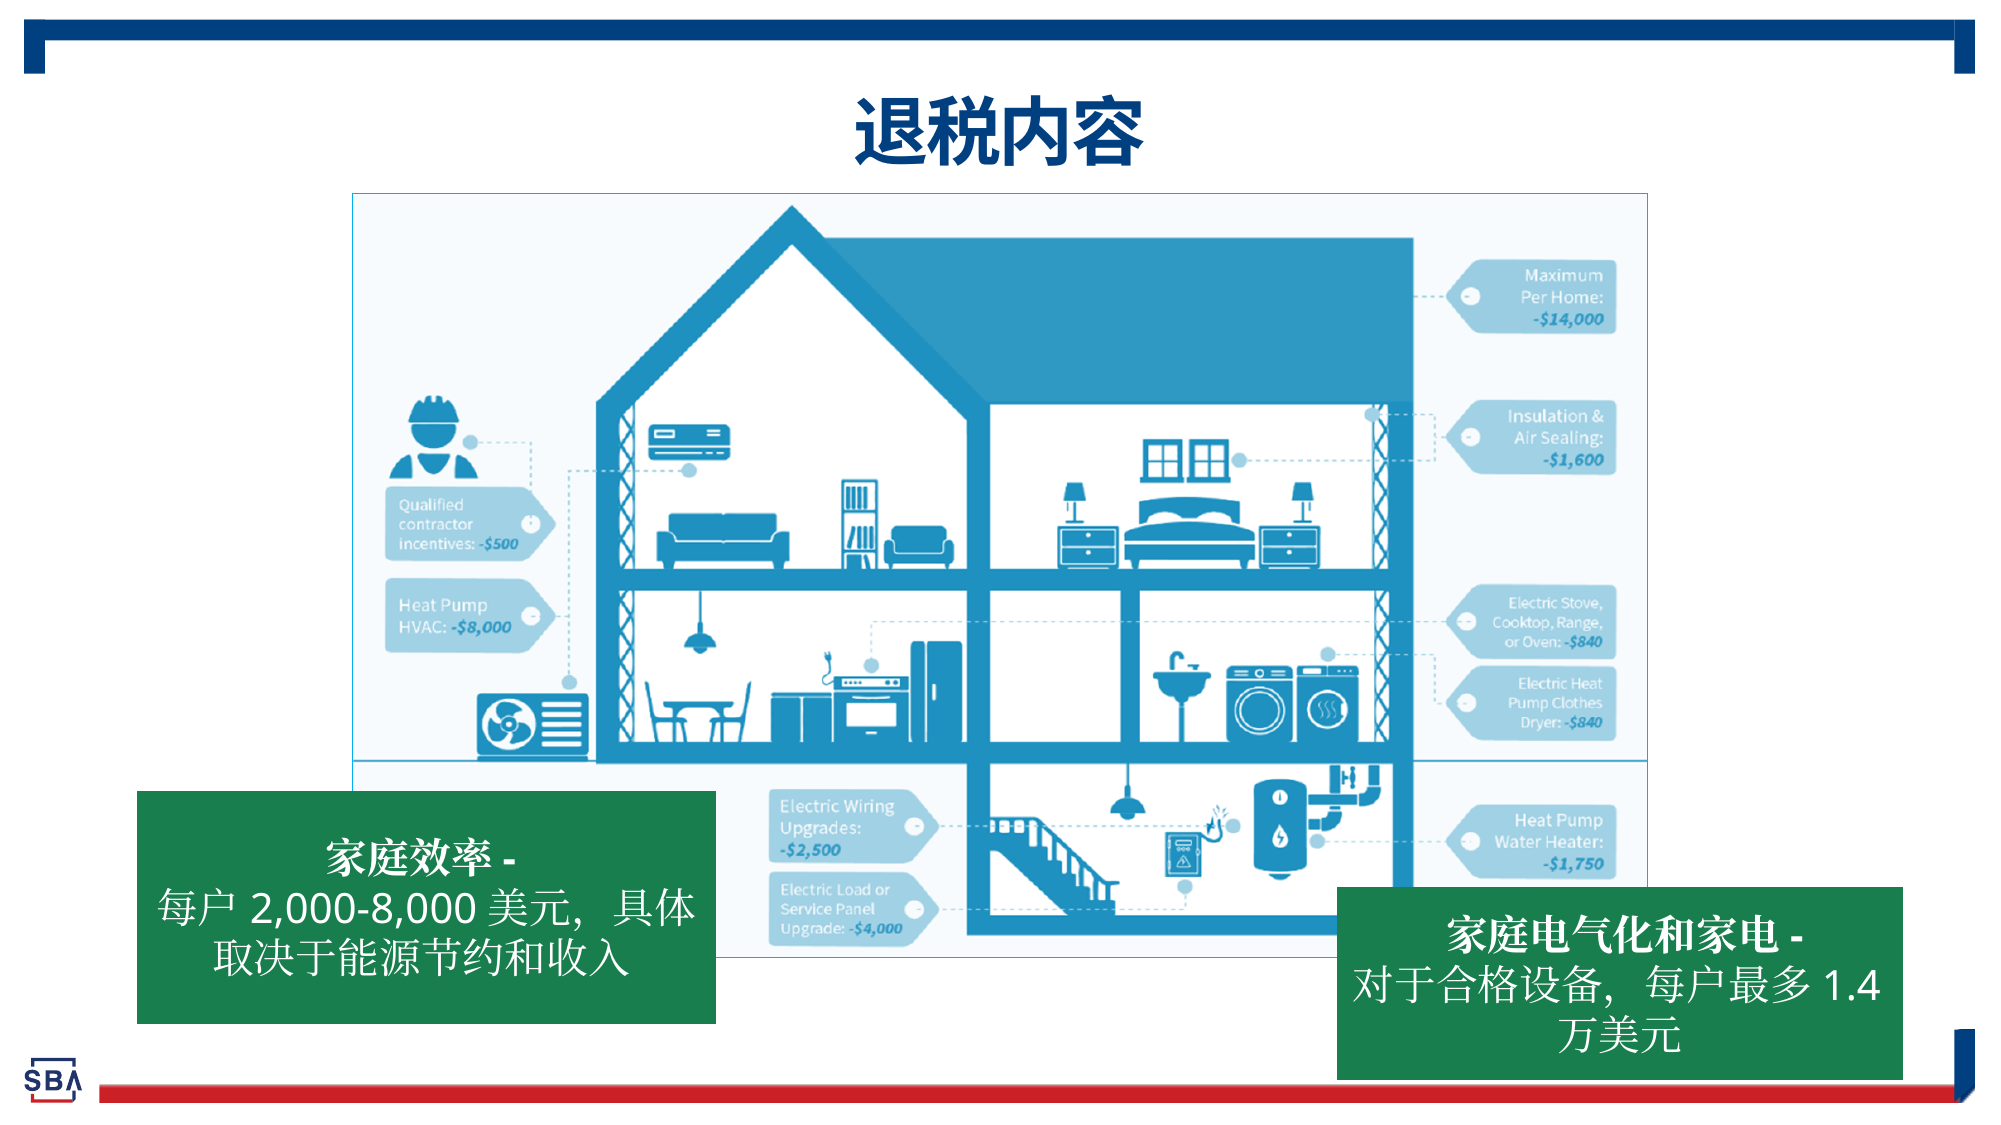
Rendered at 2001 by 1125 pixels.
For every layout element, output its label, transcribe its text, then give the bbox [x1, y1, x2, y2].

text_box 家庭效率- 每户2,000-8,000美元，具体取决于能源节约和收入 [137, 791, 716, 1024]
text_box 家庭电气化和家电- 对于合格设备，每户最多1.4万美元 [1337, 887, 1903, 1080]
title 退税内容 [137, 87, 1863, 186]
picture [352, 195, 1648, 958]
